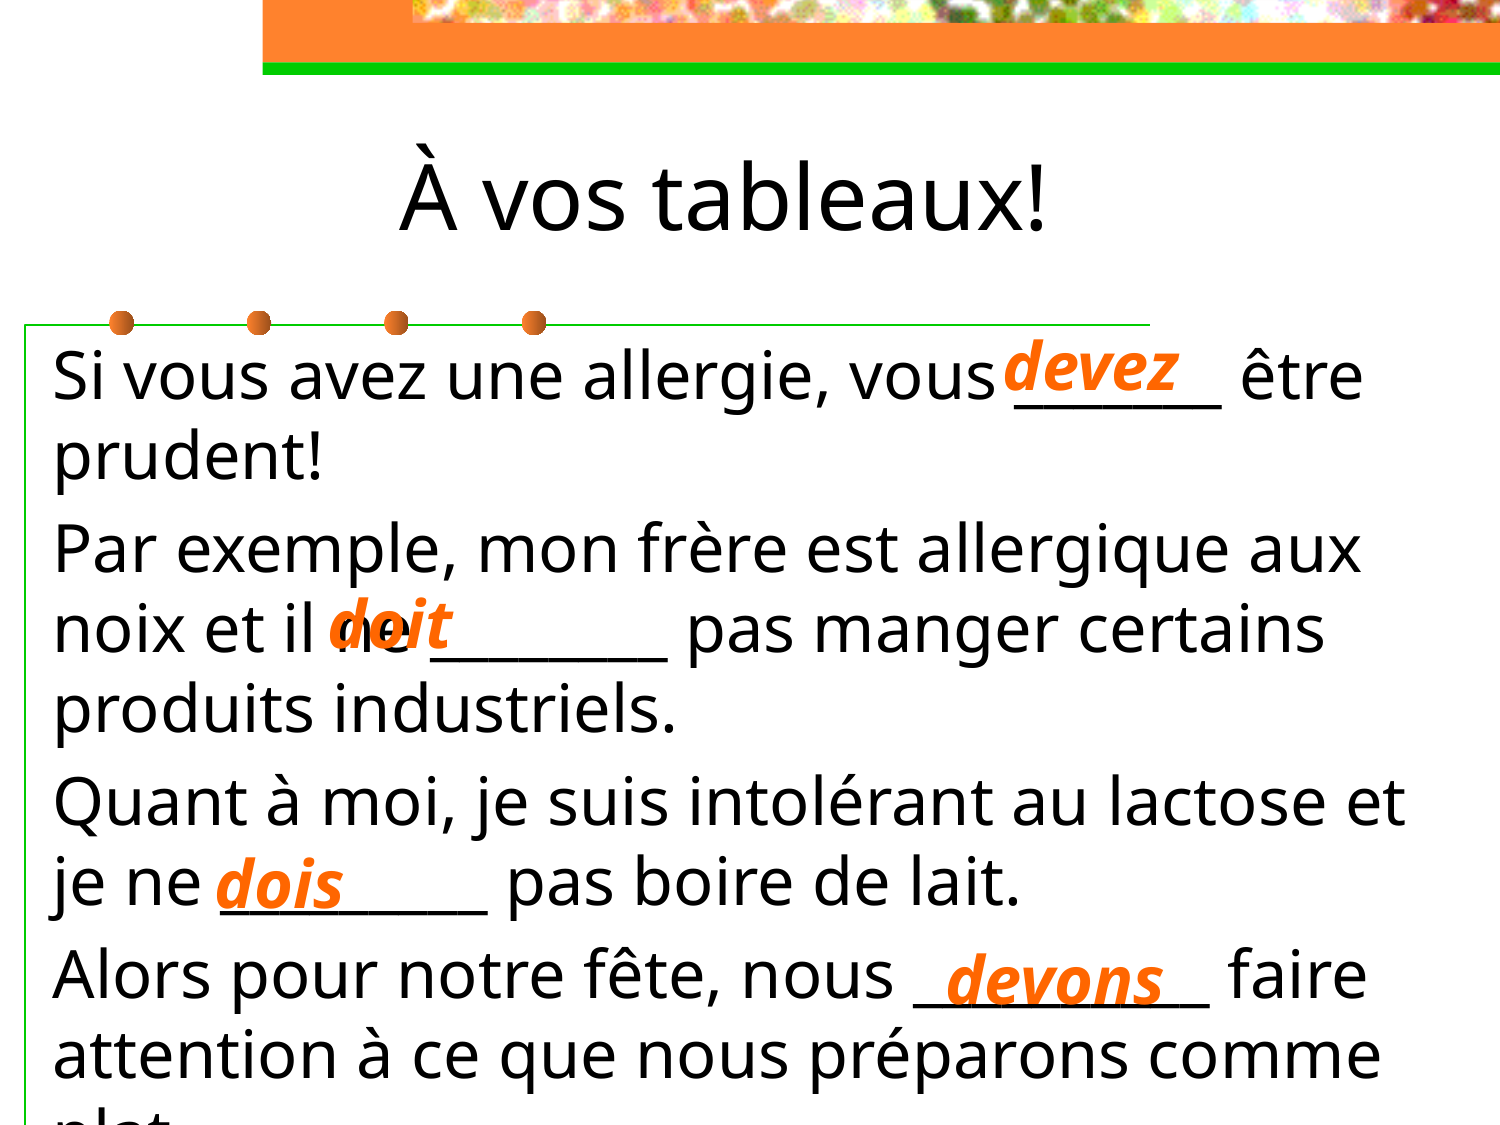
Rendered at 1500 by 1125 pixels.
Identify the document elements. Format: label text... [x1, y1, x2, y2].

picture [412, 0, 1500, 23]
text_box doit [312, 574, 688, 670]
title À vos tableaux! [87, 99, 1363, 288]
text_box devez [987, 316, 1363, 412]
list Si vous avez une allergie, vous _______ être prudent! Par exemple, mon frère est allergique aux noix et il ne ________ pas manger certains produits industriels. Quant à moi, je suis intolérant au lactose et je ne _________ pas boire de lait. Alors pour notre fête, nous __________ faire attention à ce que nous préparons comme plat. [37, 324, 1488, 1000]
text_box devons [930, 930, 1306, 1025]
text_box dois [199, 834, 575, 930]
